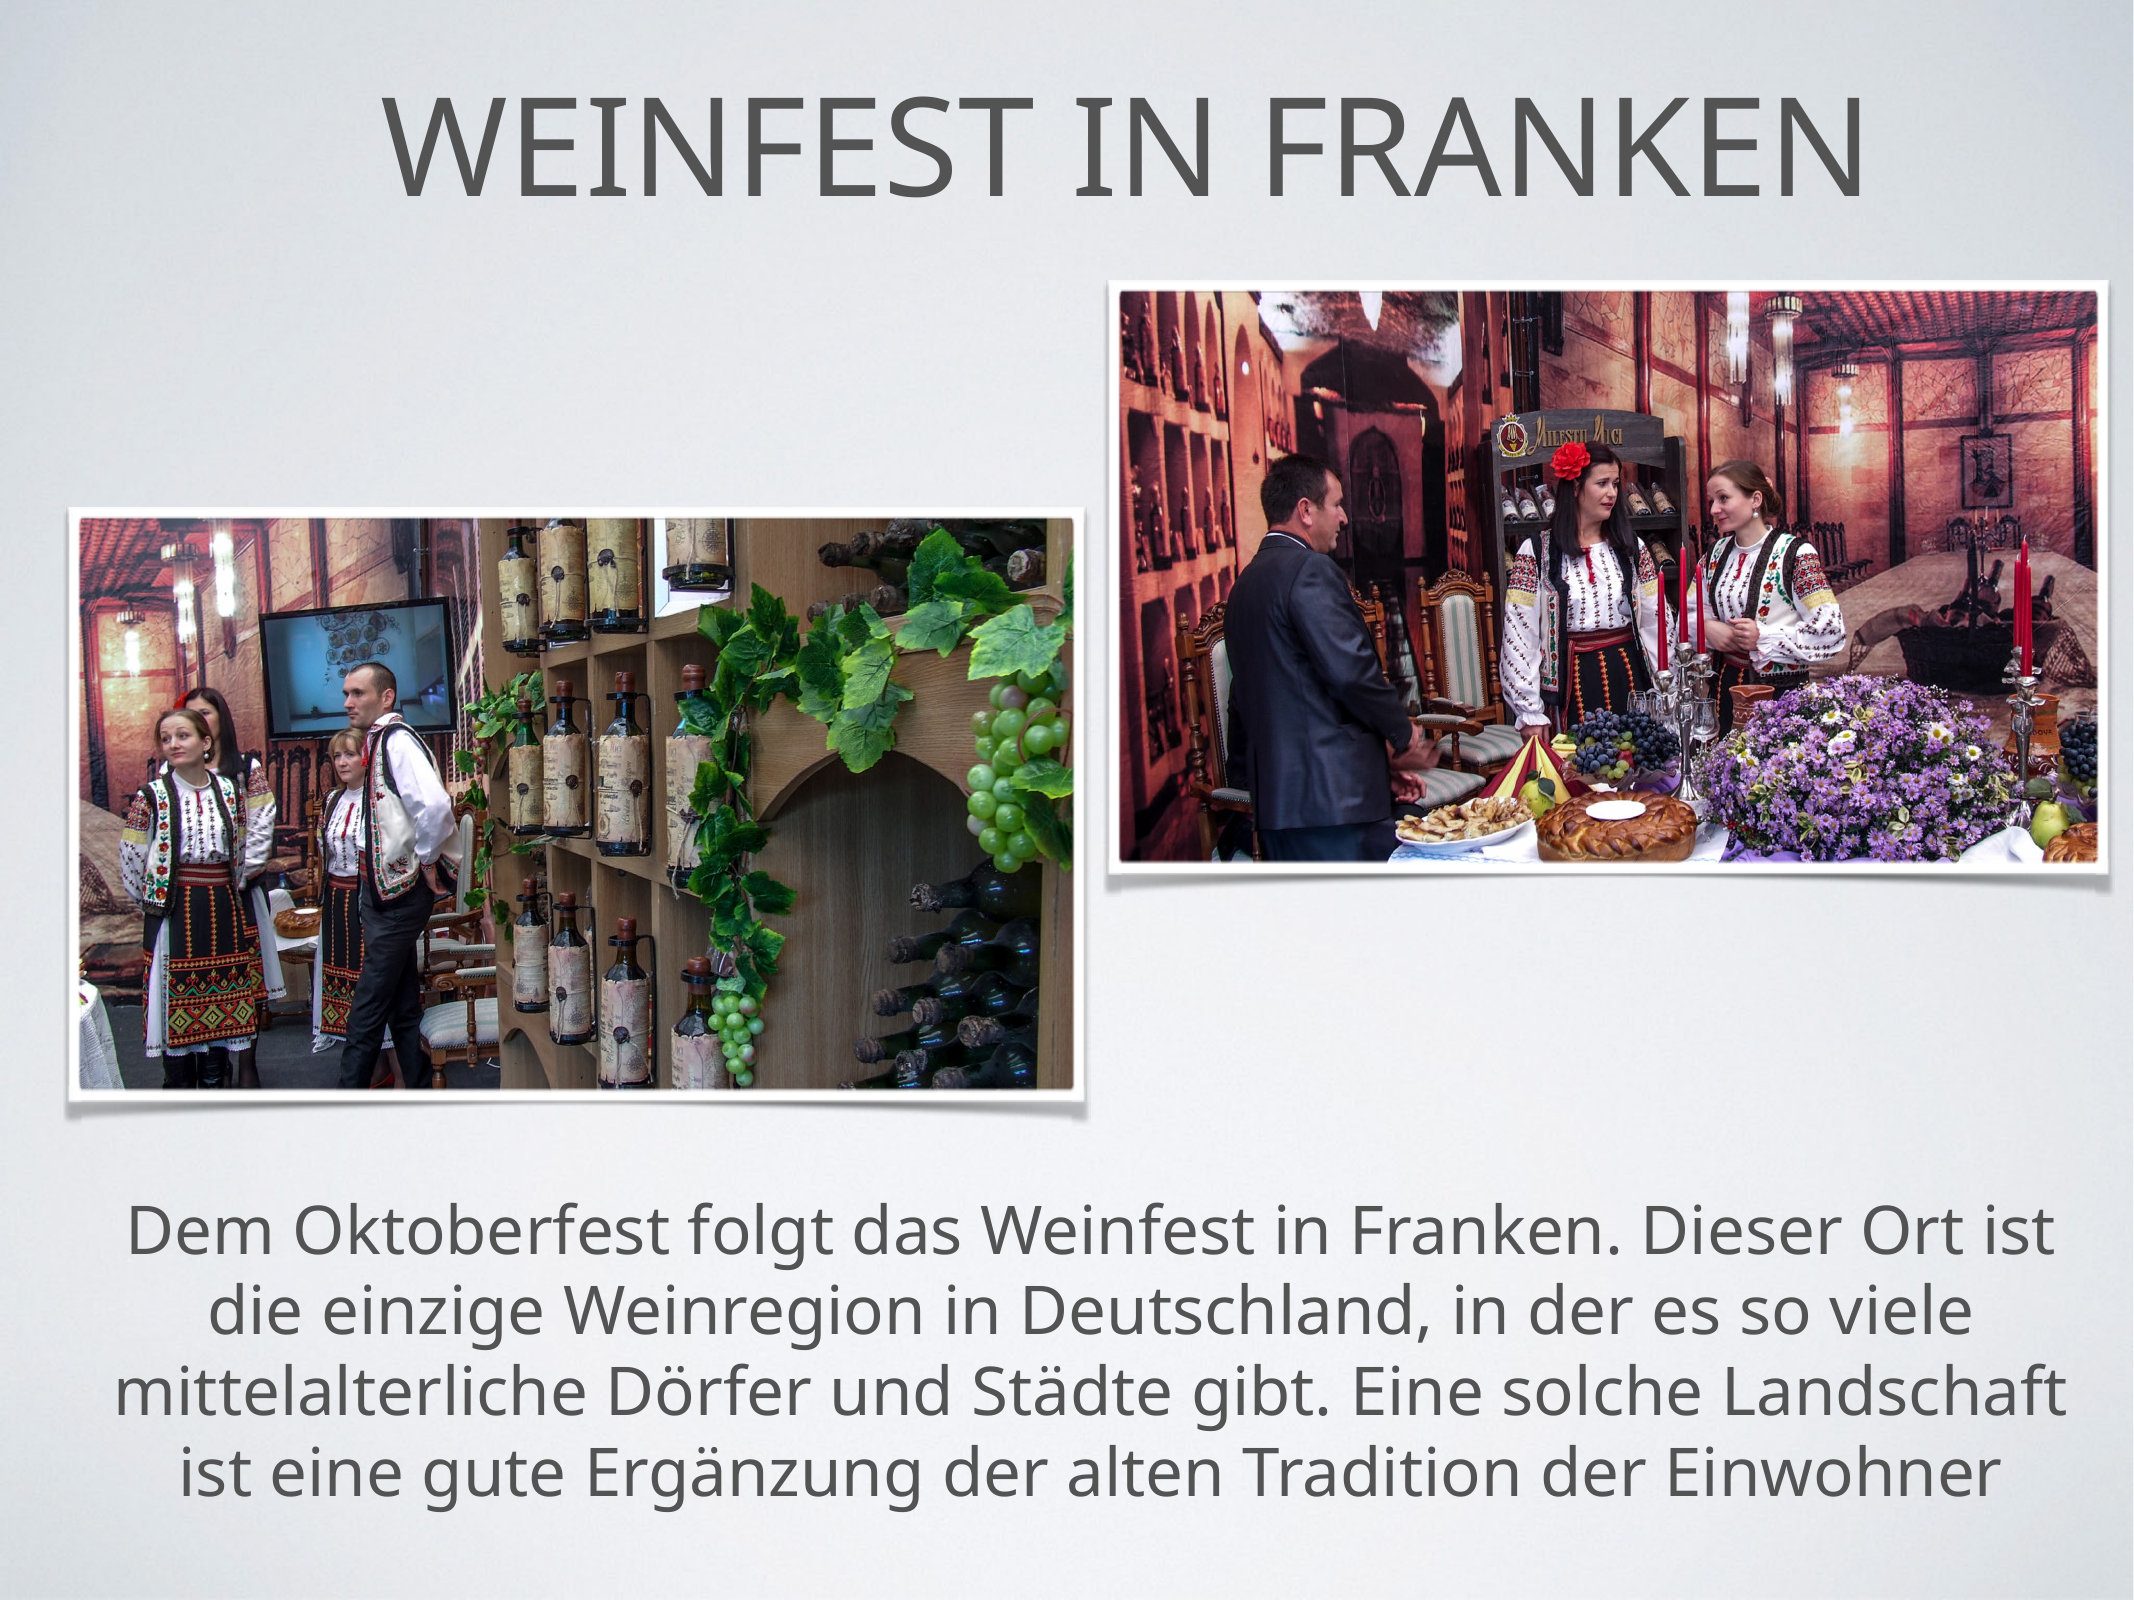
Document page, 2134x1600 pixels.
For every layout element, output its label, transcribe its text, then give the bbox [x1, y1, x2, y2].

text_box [1103, 279, 2115, 897]
picture [0, 0, 2134, 1600]
list Dem Oktoberfest folgt das Weinfest in Franken. Dieser Ort ist die einzige Weinregion in Deutschland, in der es so viele mittelalterliche Dörfer und Städte gibt. Eine solche Landschaft ist eine gute Ergänzung der alten Tradition der Einwohner [97, 1165, 2086, 1532]
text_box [62, 507, 1091, 1126]
text_box Weinfest in Franken [325, 50, 1929, 233]
